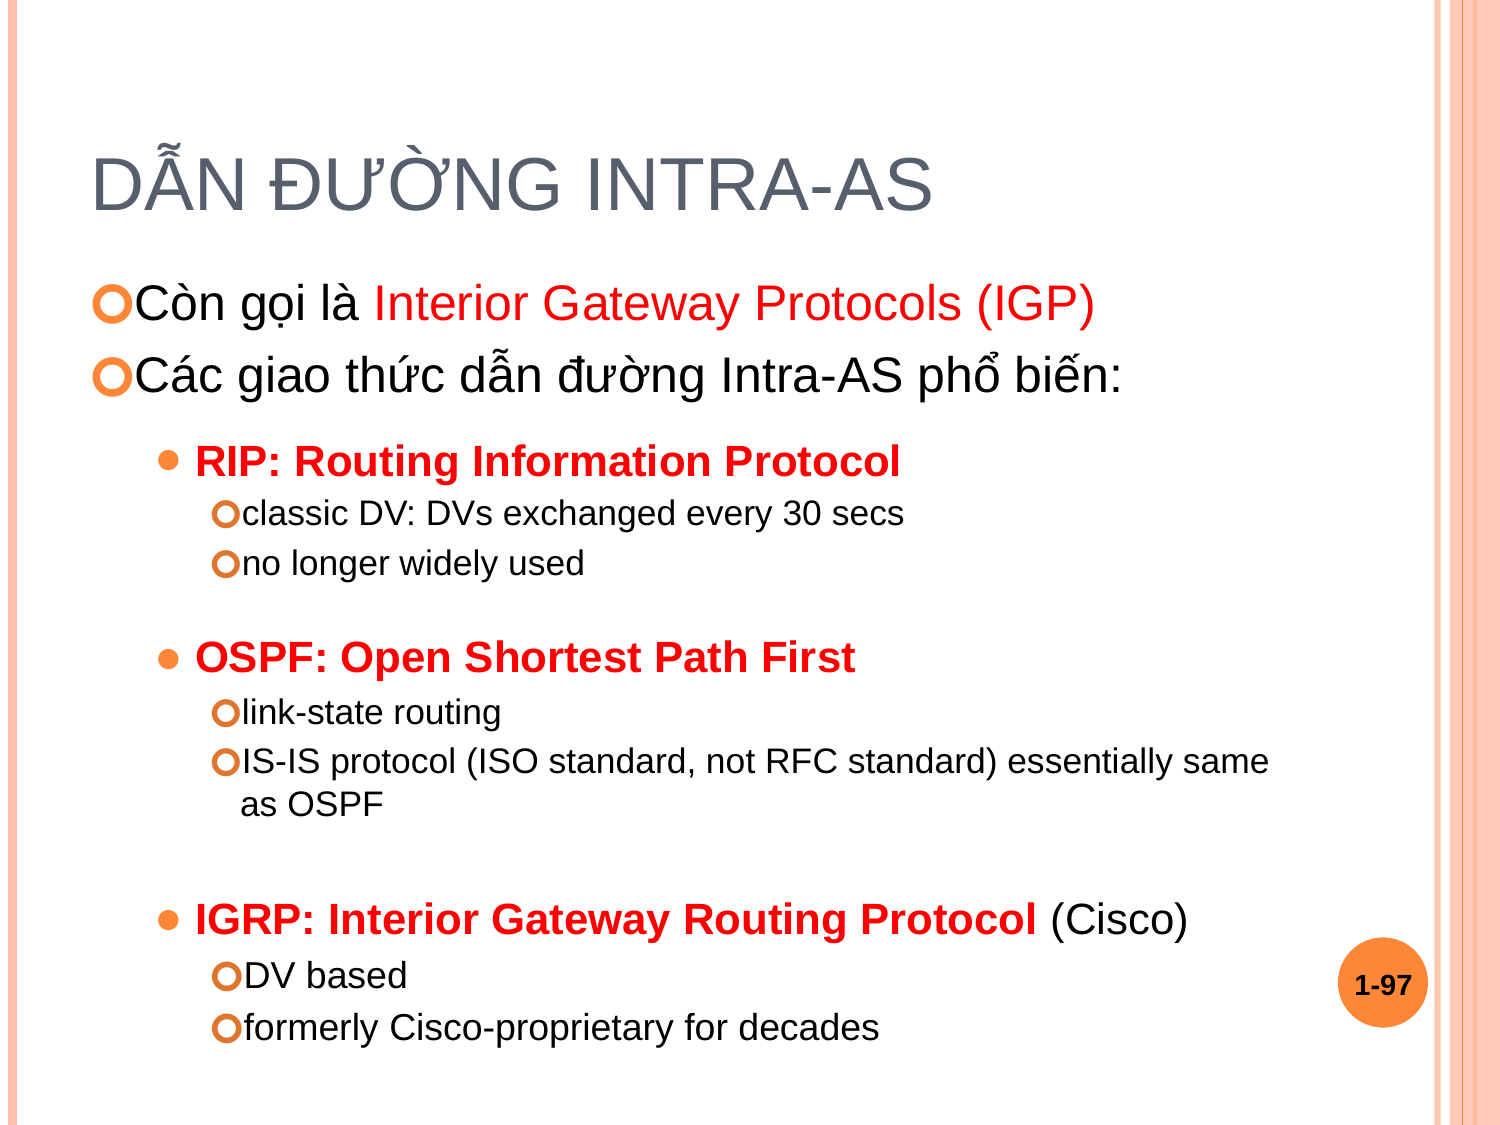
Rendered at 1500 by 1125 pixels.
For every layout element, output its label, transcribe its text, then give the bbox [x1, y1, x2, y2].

list Còn gọi là Interior Gateway Protocols (IGP) Các giao thức dẫn đường Intra-AS phổ biến: RIP: Routing Information Protocol classic DV: DVs exchanged every 30 secs no longer widely used OSPF: Open Shortest Path First link-state routing IS-IS protocol (ISO standard, not RFC standard) essentially same as OSPF IGRP: Interior Gateway Routing Protocol (Cisco) DV based formerly Cisco-proprietary for decades [75, 262, 1300, 1062]
title Dẫn đường Intra-AS [75, 45, 1300, 233]
slide_number 1-‹#› [1333, 940, 1434, 1026]
